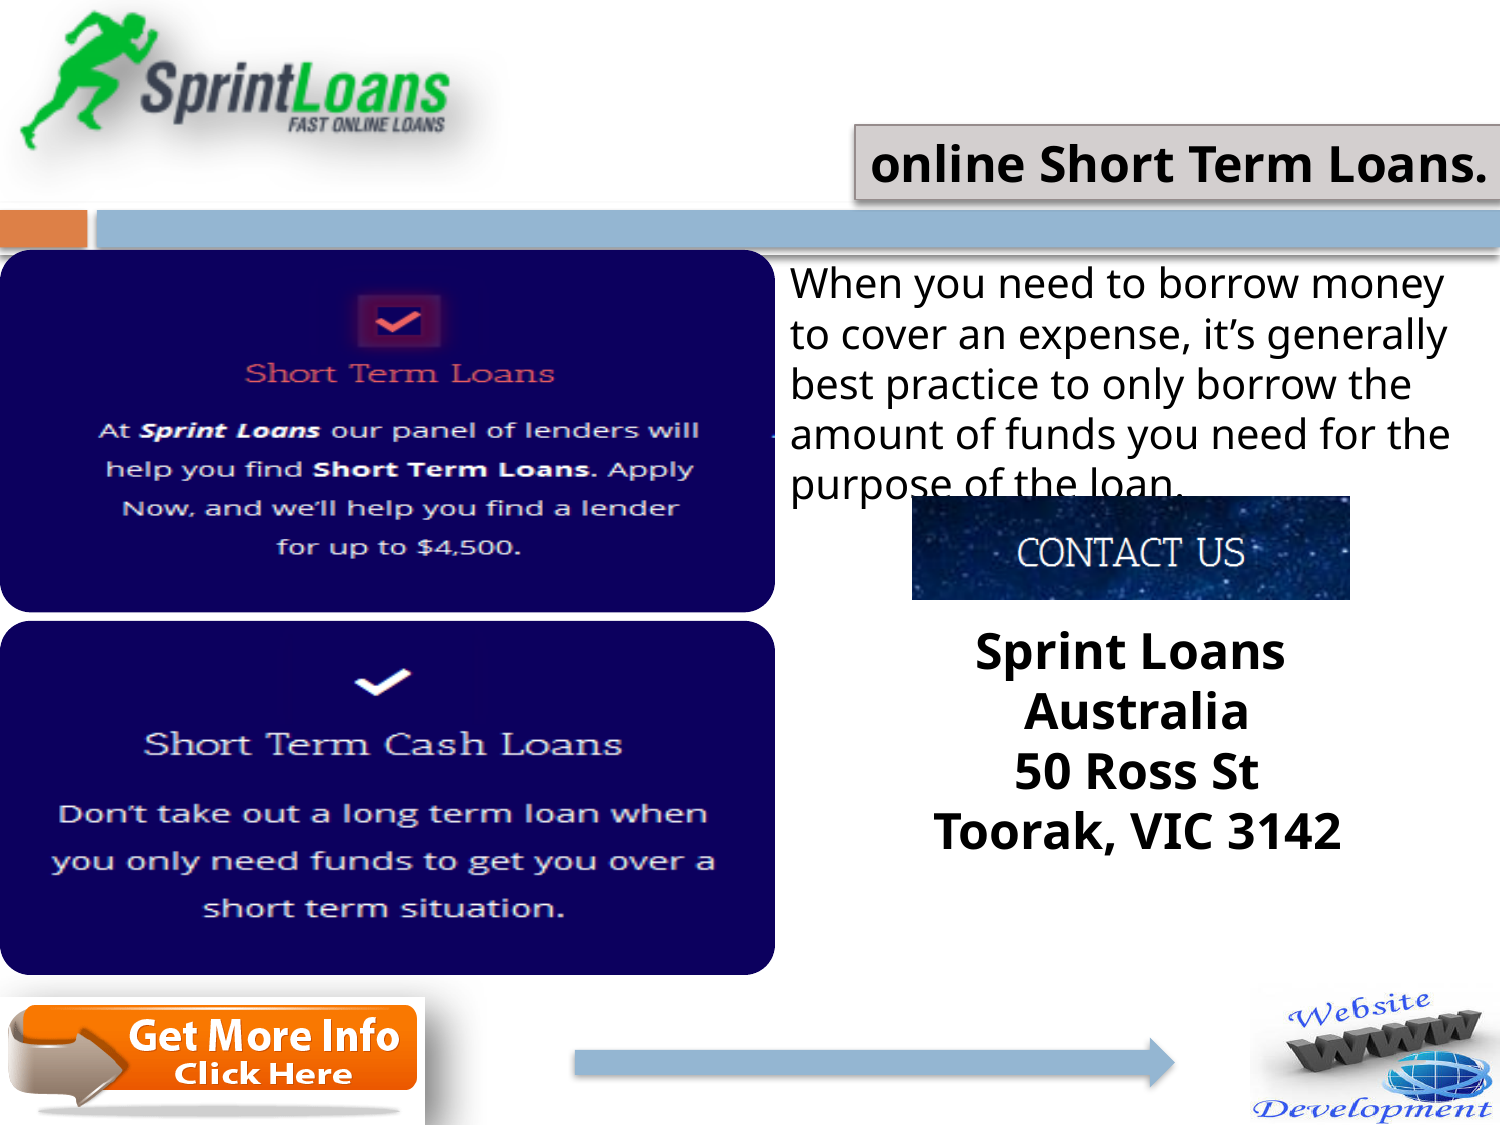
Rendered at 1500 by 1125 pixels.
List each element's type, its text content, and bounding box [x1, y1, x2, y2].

text_box online Short Term Loans. [854, 124, 1500, 200]
picture [912, 496, 1351, 601]
text_box When you need to borrow money to cover an expense, it’s generally best practice to only borrow the amount of funds you need for the purpose of the loan. [776, 249, 1500, 515]
text_box [574, 1037, 1175, 1088]
picture [0, 0, 472, 163]
text_box Sprint Loans Australia 50 Ross St Toorak, VIC 3142 [799, 612, 1475, 868]
picture [0, 249, 776, 613]
picture [1249, 983, 1500, 1125]
picture [0, 996, 426, 1125]
picture [0, 620, 776, 976]
